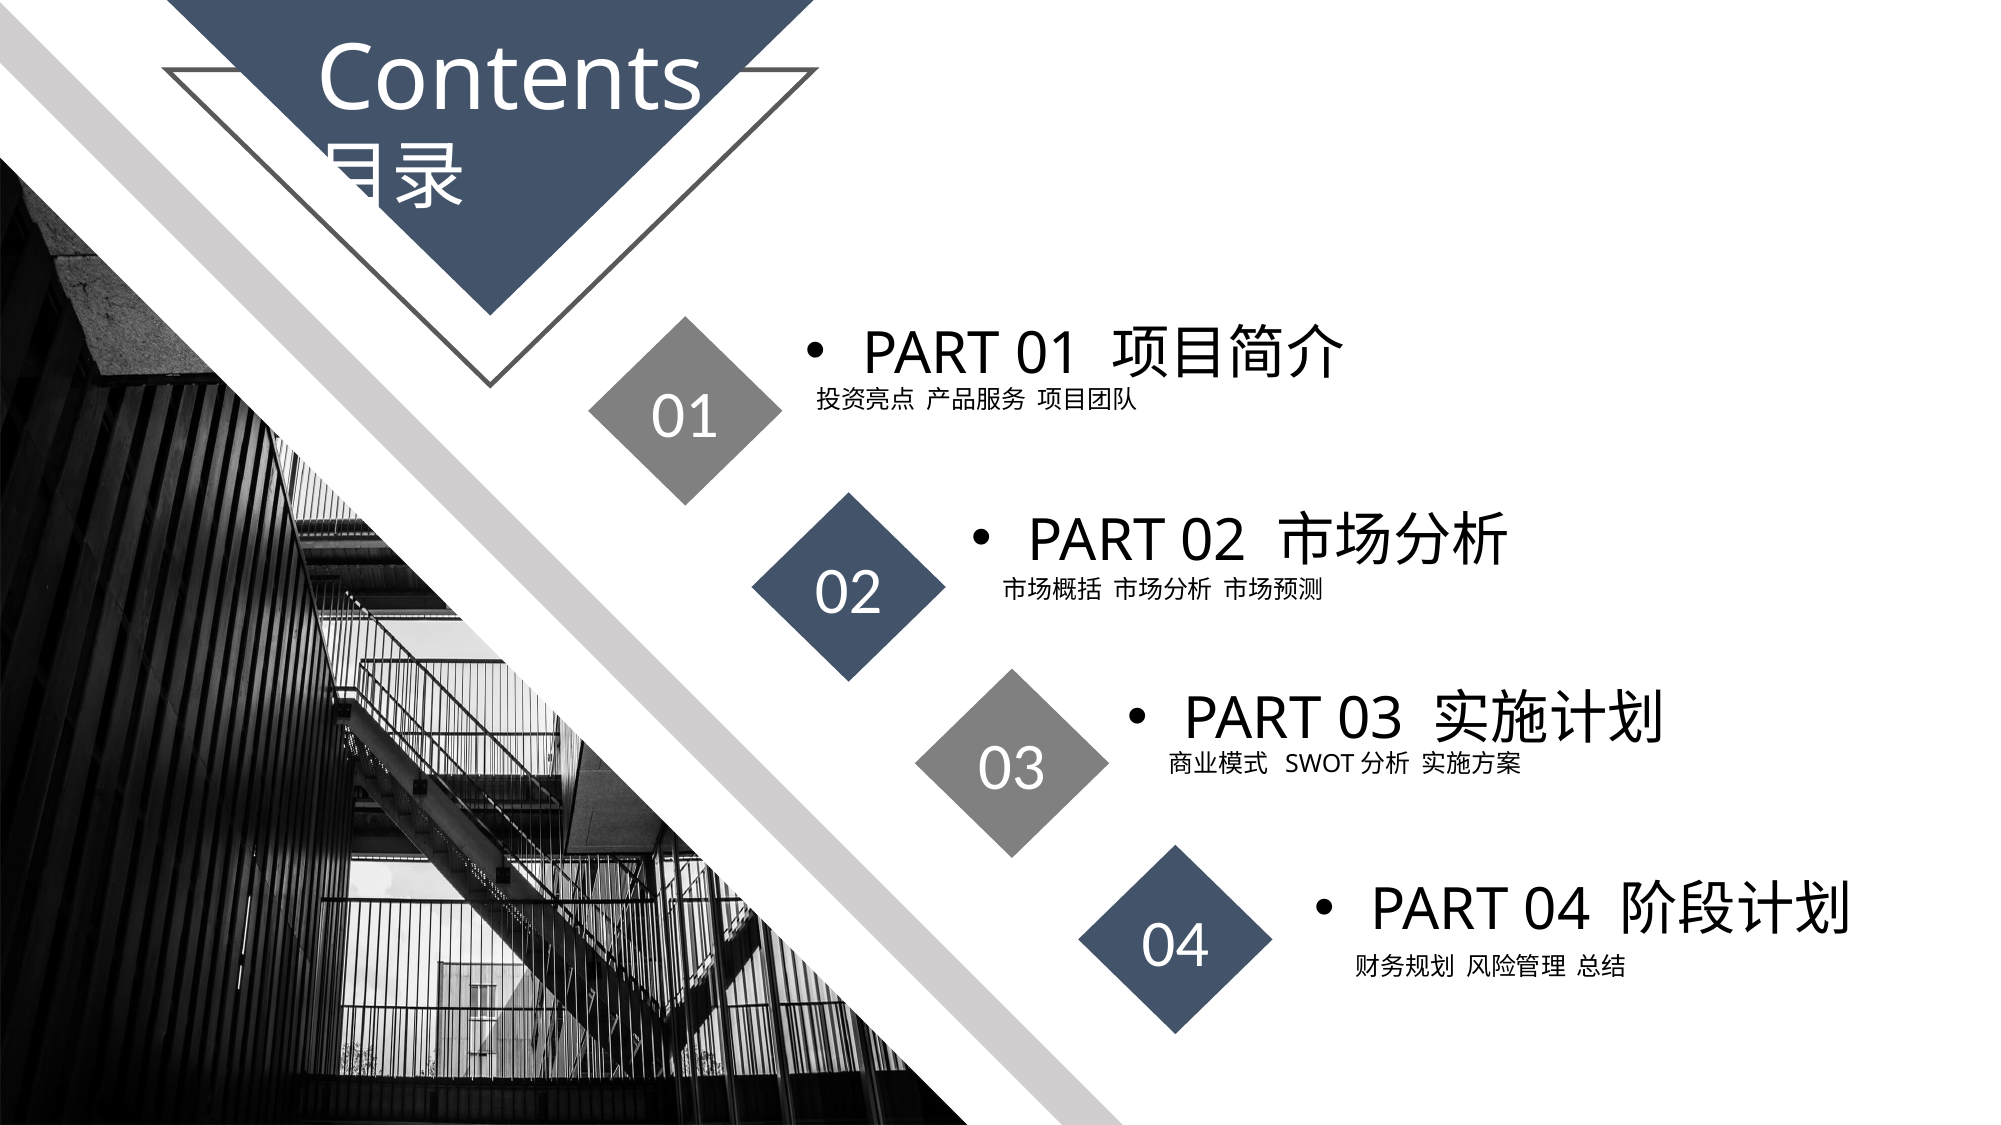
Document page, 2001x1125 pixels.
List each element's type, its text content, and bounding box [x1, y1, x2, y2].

text_box PART 02 市场分析 [956, 494, 1643, 580]
text_box Contents 目录 [301, 10, 744, 226]
text_box [325, 226, 656, 387]
text_box 商业模式 SWOT分析 实施方案 [1168, 741, 1575, 778]
text_box PART 01 项目简介 [790, 307, 1478, 393]
text_box 04 [1078, 844, 1273, 1035]
text_box [0, 156, 969, 1125]
text_box 01 [588, 316, 783, 506]
text_box [396, 226, 584, 318]
text_box 市场概括 市场分析 市场预测 [1002, 567, 1458, 604]
text_box [744, 68, 817, 140]
text_box 投资亮点 产品服务 项目团队 [816, 377, 1272, 414]
text_box 财务规划 风险管理 总结 [1355, 944, 1762, 981]
text_box [0, 0, 1125, 1125]
text_box [164, 68, 301, 203]
text_box 02 [751, 492, 946, 682]
text_box PART 03 实施计划 [1112, 672, 1845, 758]
text_box PART 04 阶段计划 [1299, 863, 2000, 949]
text_box [165, 0, 816, 133]
text_box 03 [914, 668, 1110, 858]
